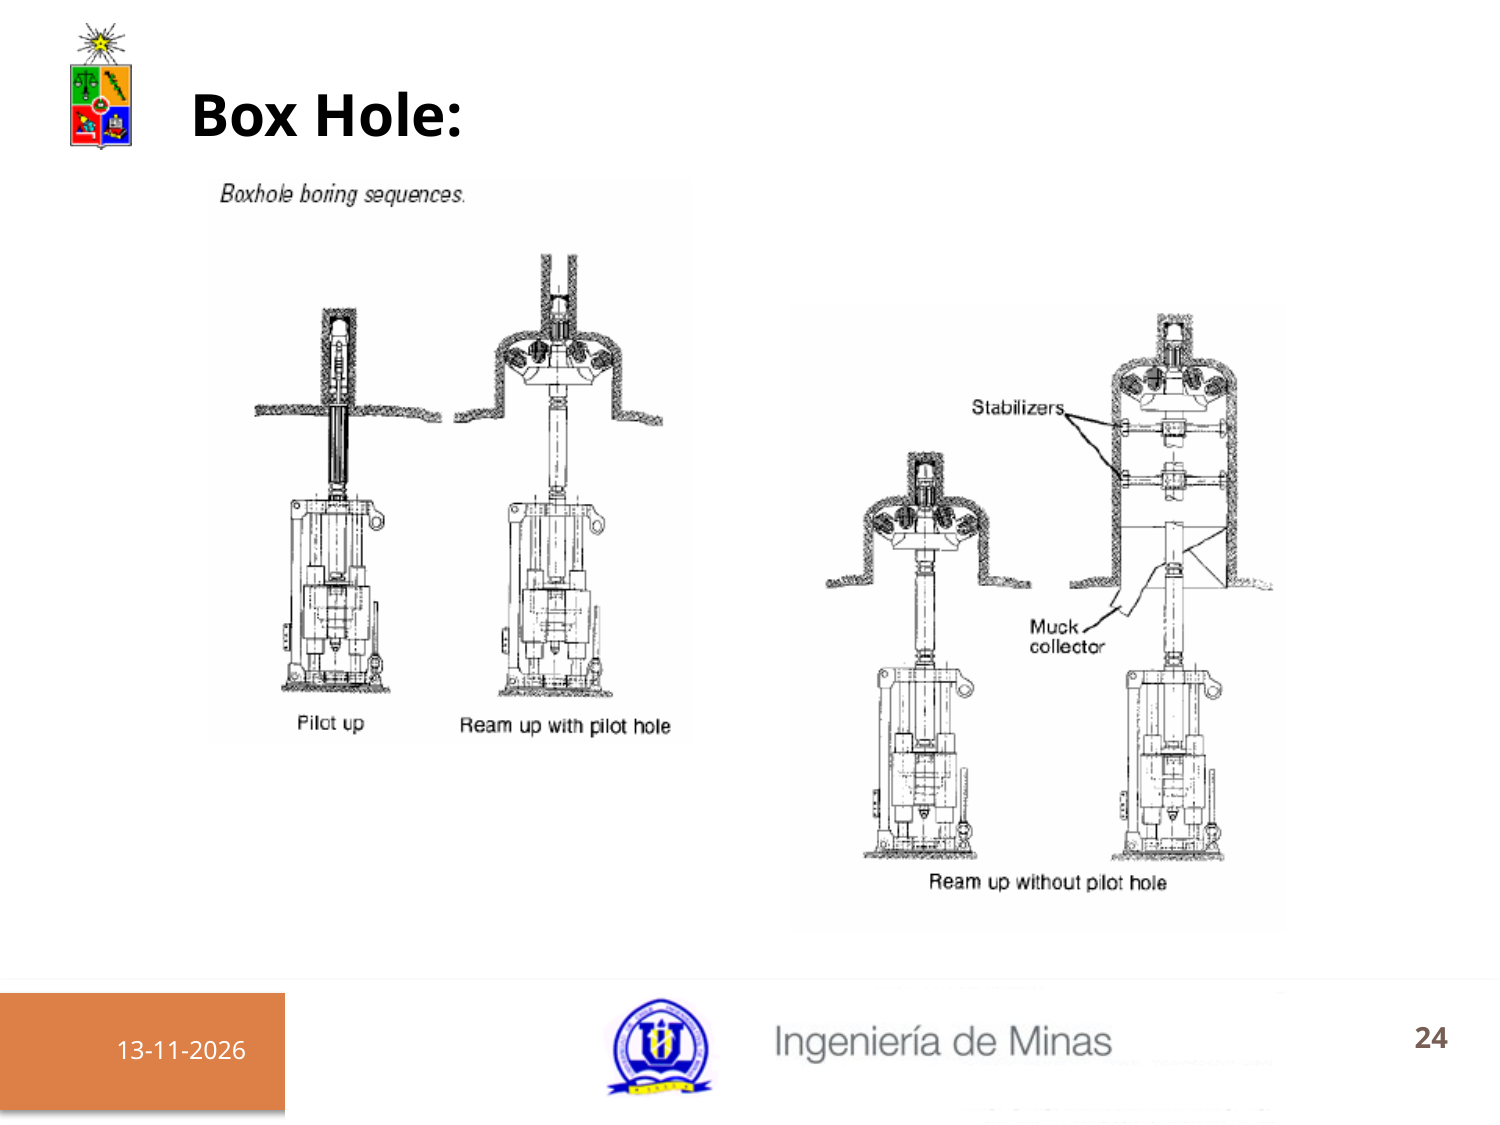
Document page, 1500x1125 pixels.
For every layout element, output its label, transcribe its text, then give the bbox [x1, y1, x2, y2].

picture [69, 23, 132, 151]
text_box Box Hole: [175, 70, 755, 156]
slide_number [12, 995, 279, 1108]
picture [208, 179, 1292, 946]
picture [285, 980, 1500, 1125]
